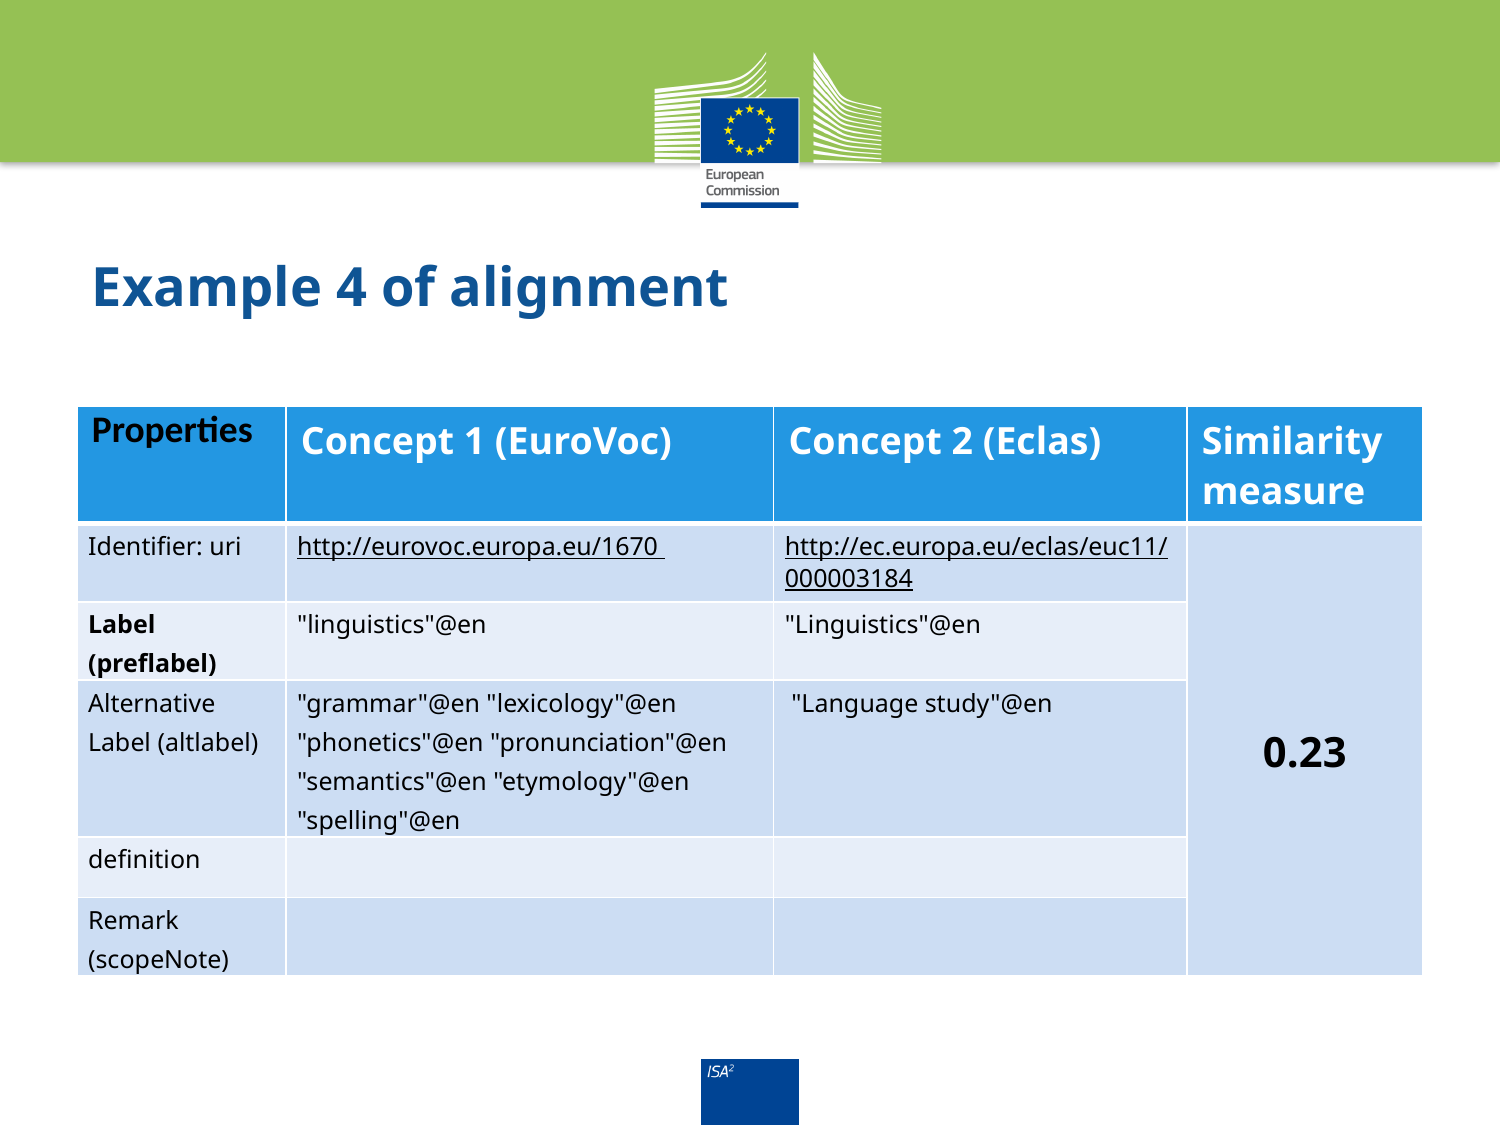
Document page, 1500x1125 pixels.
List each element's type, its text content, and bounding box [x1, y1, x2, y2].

table_header Concept 1 (EuroVoc) [287, 407, 773, 521]
table_cell [287, 898, 773, 975]
table_cell Alternative Label (altlabel) [78, 681, 285, 836]
table_cell "grammar"@en "lexicology"@en "phonetics"@en "pronunciation"@en "semantics"@en "etymology"@en "spelling"@en [287, 681, 773, 836]
table_cell Remark (scopeNote) [78, 898, 285, 975]
table_cell Identifier: uri [78, 526, 285, 601]
table_cell http://ec.europa.eu/eclas/euc11/000003184 [774, 526, 1186, 601]
table_cell [287, 838, 773, 897]
picture [701, 1059, 799, 1125]
table_cell "Linguistics"@en [774, 603, 1186, 679]
table_cell Label (preflabel) [78, 603, 285, 679]
table_cell definition [78, 838, 285, 897]
table_cell [774, 838, 1186, 897]
table_cell http://eurovoc.europa.eu/1670 [287, 526, 773, 601]
table_cell "Language study"@en [774, 681, 1186, 836]
picture [607, 7, 892, 207]
table_header Properties [78, 407, 285, 521]
table_header Similarity measure [1188, 407, 1422, 521]
table_cell 0.23 [1188, 526, 1422, 975]
table_cell [774, 898, 1186, 975]
table_header Concept 2 (Eclas) [774, 407, 1186, 521]
title Example 4 of alignment [76, 207, 1428, 362]
table_cell "linguistics"@en [287, 603, 773, 679]
